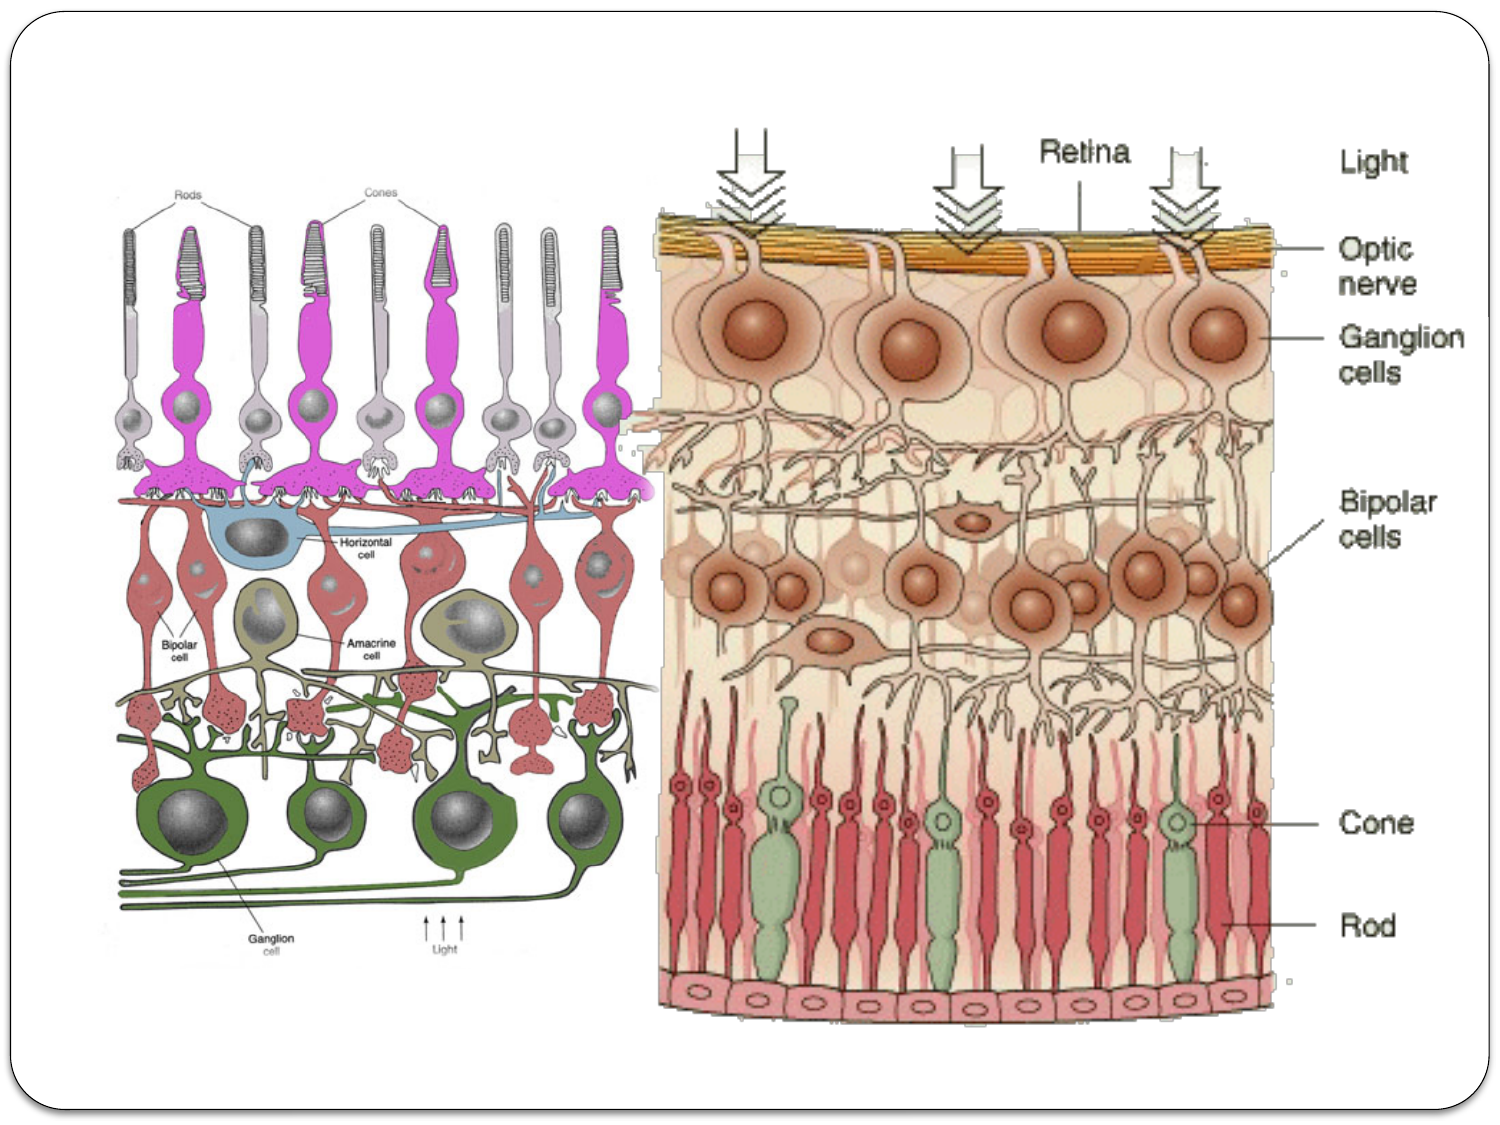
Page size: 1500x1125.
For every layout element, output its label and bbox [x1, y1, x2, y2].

picture [74, 124, 1476, 1038]
